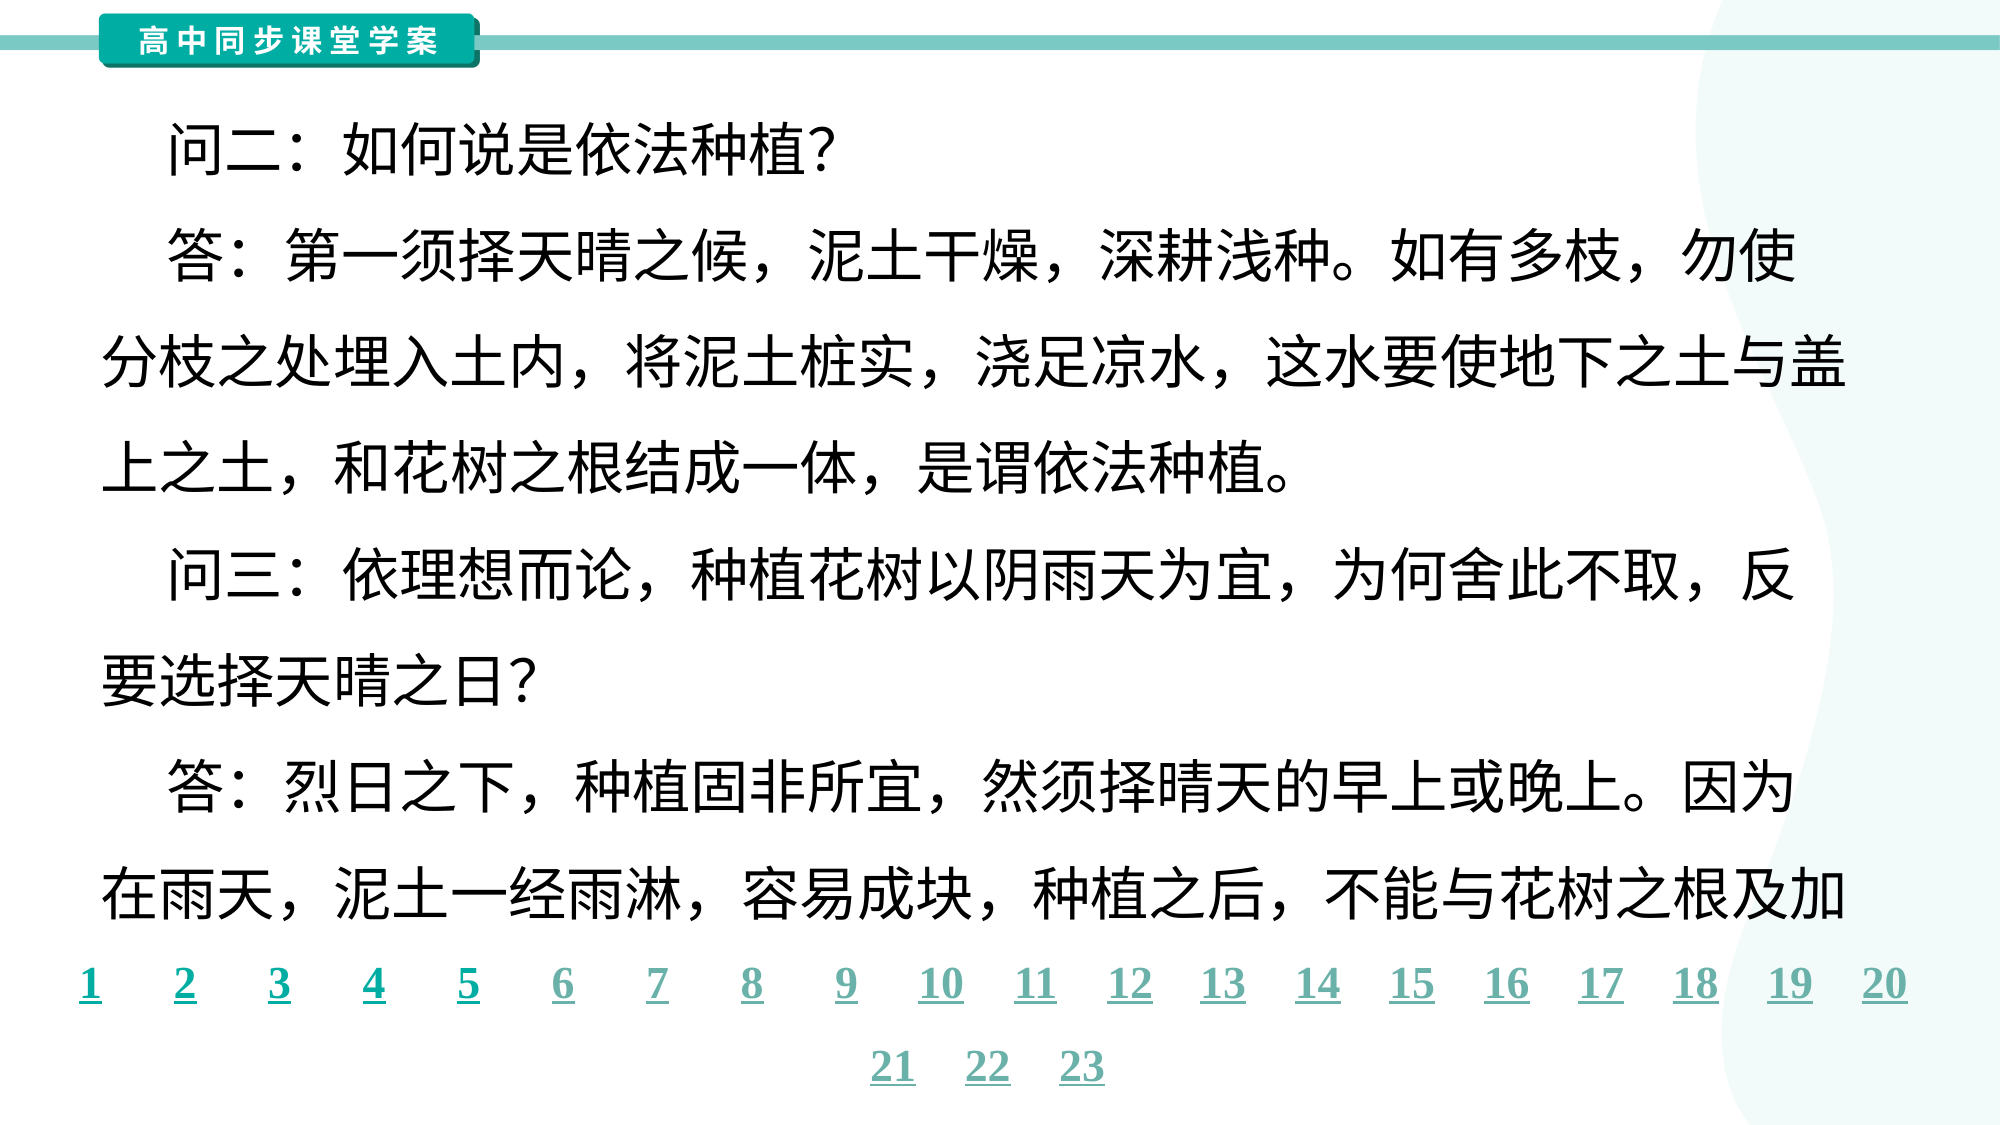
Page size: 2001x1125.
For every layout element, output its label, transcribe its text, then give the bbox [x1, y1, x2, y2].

text_box 问二：如何说是依法种植？ 答：第一须择天晴之候，泥土干燥，深耕浅种。如有多枝，勿使 分枝之处埋入土内，将泥土桩实，浇足凉水，这水要使地下之土与盖 上之土，和花树之根结成一体，是谓依法种植。 问三：依理想而论，种植花树以阴雨天为宜，为何舍此不取，反 要选择天晴之日？ 答：烈日之下，种植固非所宜，然须择晴天的早上或晚上。因为 在雨天，泥土一经雨淋，容易成块，种植之后，不能与花树之根及加 [100, 76, 1899, 927]
picture [0, 0, 2000, 1125]
